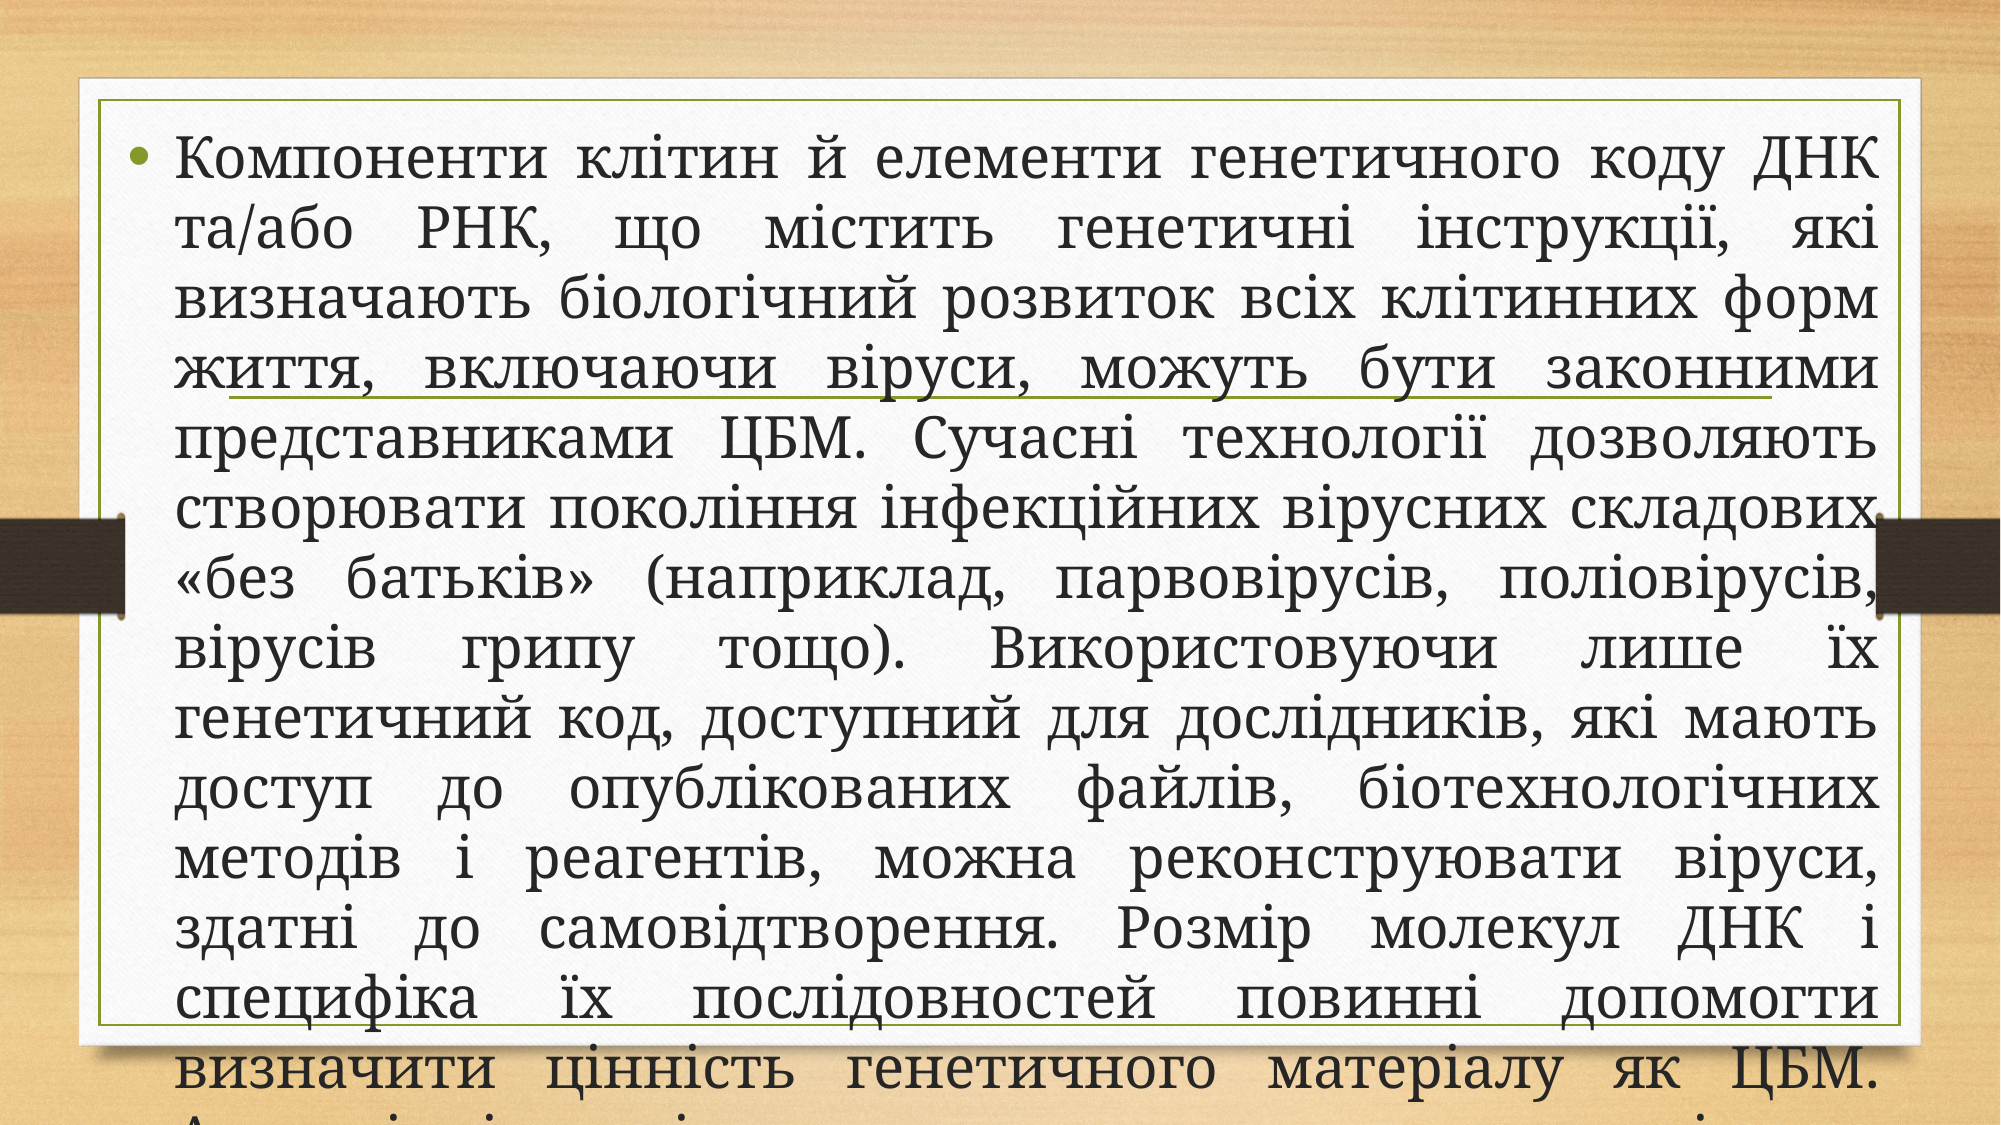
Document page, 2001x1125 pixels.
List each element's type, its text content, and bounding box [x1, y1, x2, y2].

list Компоненти клітин й елементи генетичного коду ДНК та/або РНК, що містить генетичні інструкції, які визначають біологічний розвиток всіх клітинних форм життя, включаючи віруси, можуть бути законними представниками ЦБМ. Сучасні технології дозволяють створювати покоління інфекційних вірусних складових «без батьків» (наприклад, парвовірусів, поліовірусів, вірусів грипу тощо). Використовуючи лише їх генетичний код, доступний для дослідників, які мають доступ до опублікованих файлів, біотехнологічних методів і реагентів, можна реконструювати віруси, здатні до самовідтворення. Розмір молекул ДНК і специфіка їх послідовностей повинні допомогти визначити цінність генетичного матеріалу як ЦБМ. Аналогічні міркування застосовуються інших генетичних елементів і складових клітин. [112, 112, 1896, 1073]
picture [0, 0, 2001, 1125]
